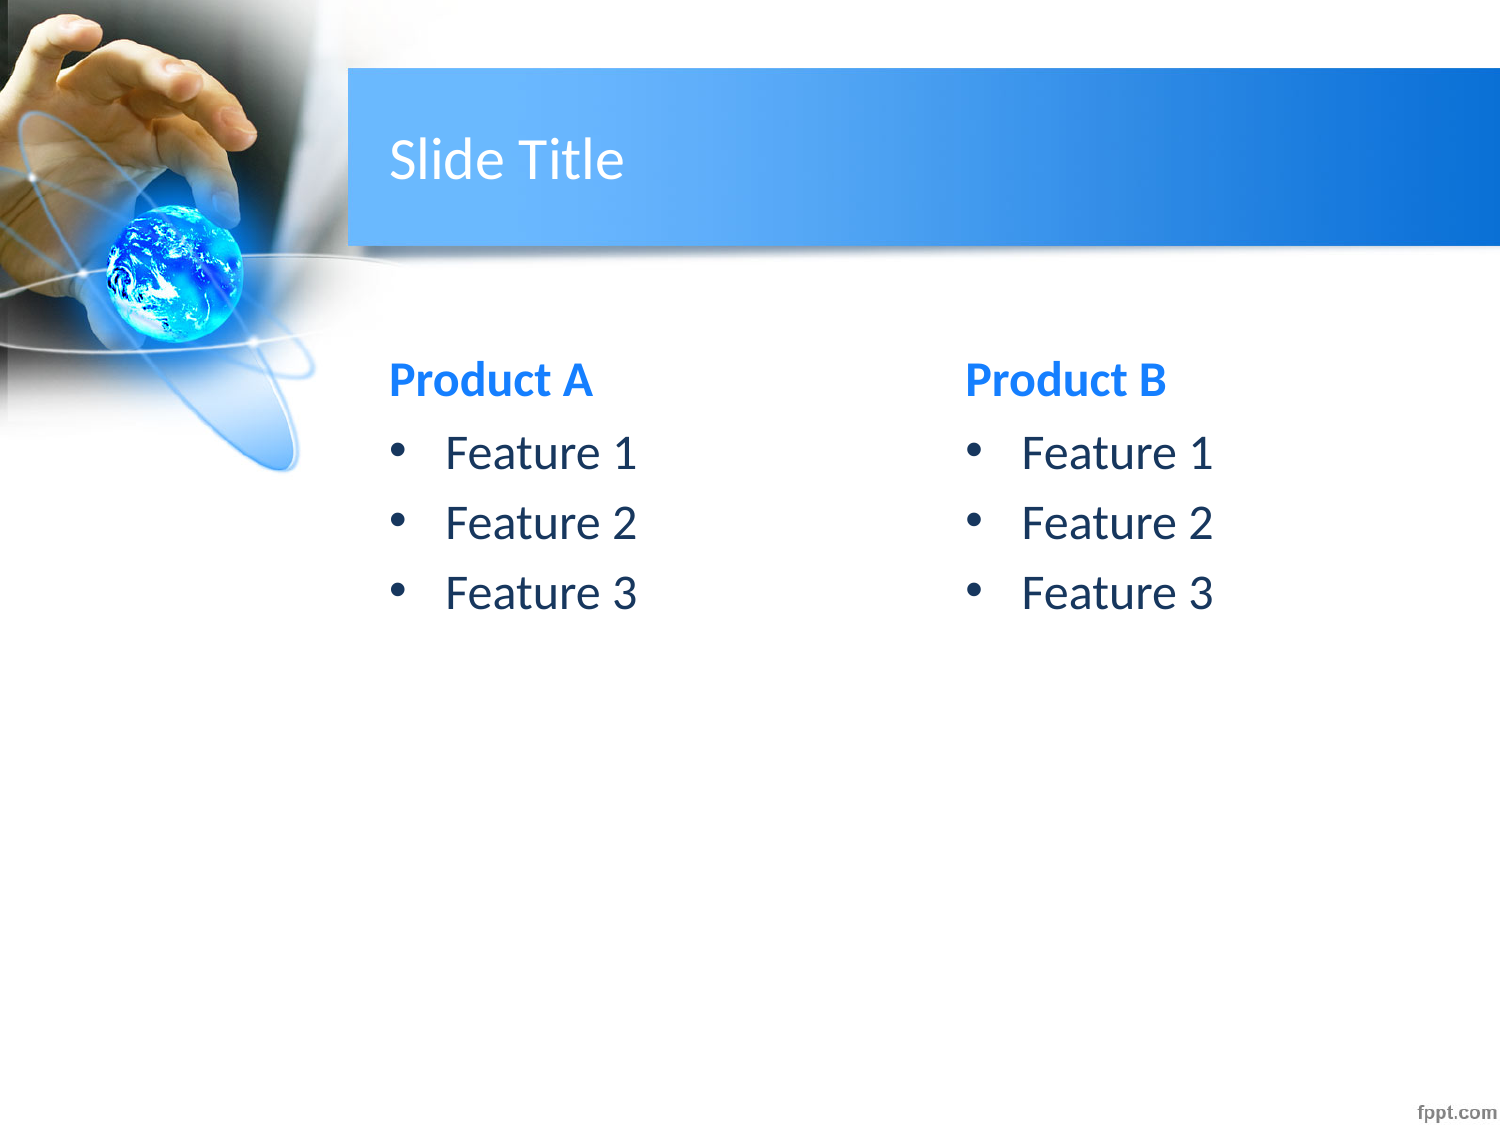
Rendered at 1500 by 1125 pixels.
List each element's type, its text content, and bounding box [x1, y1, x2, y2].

picture [0, 0, 1500, 1125]
list Feature 1 Feature 2 Feature 3 [950, 412, 1452, 911]
list Product B [950, 286, 1452, 412]
list Product A [374, 286, 876, 412]
list Feature 1 Feature 2 Feature 3 [374, 412, 876, 911]
title Slide Title [374, 111, 1399, 199]
